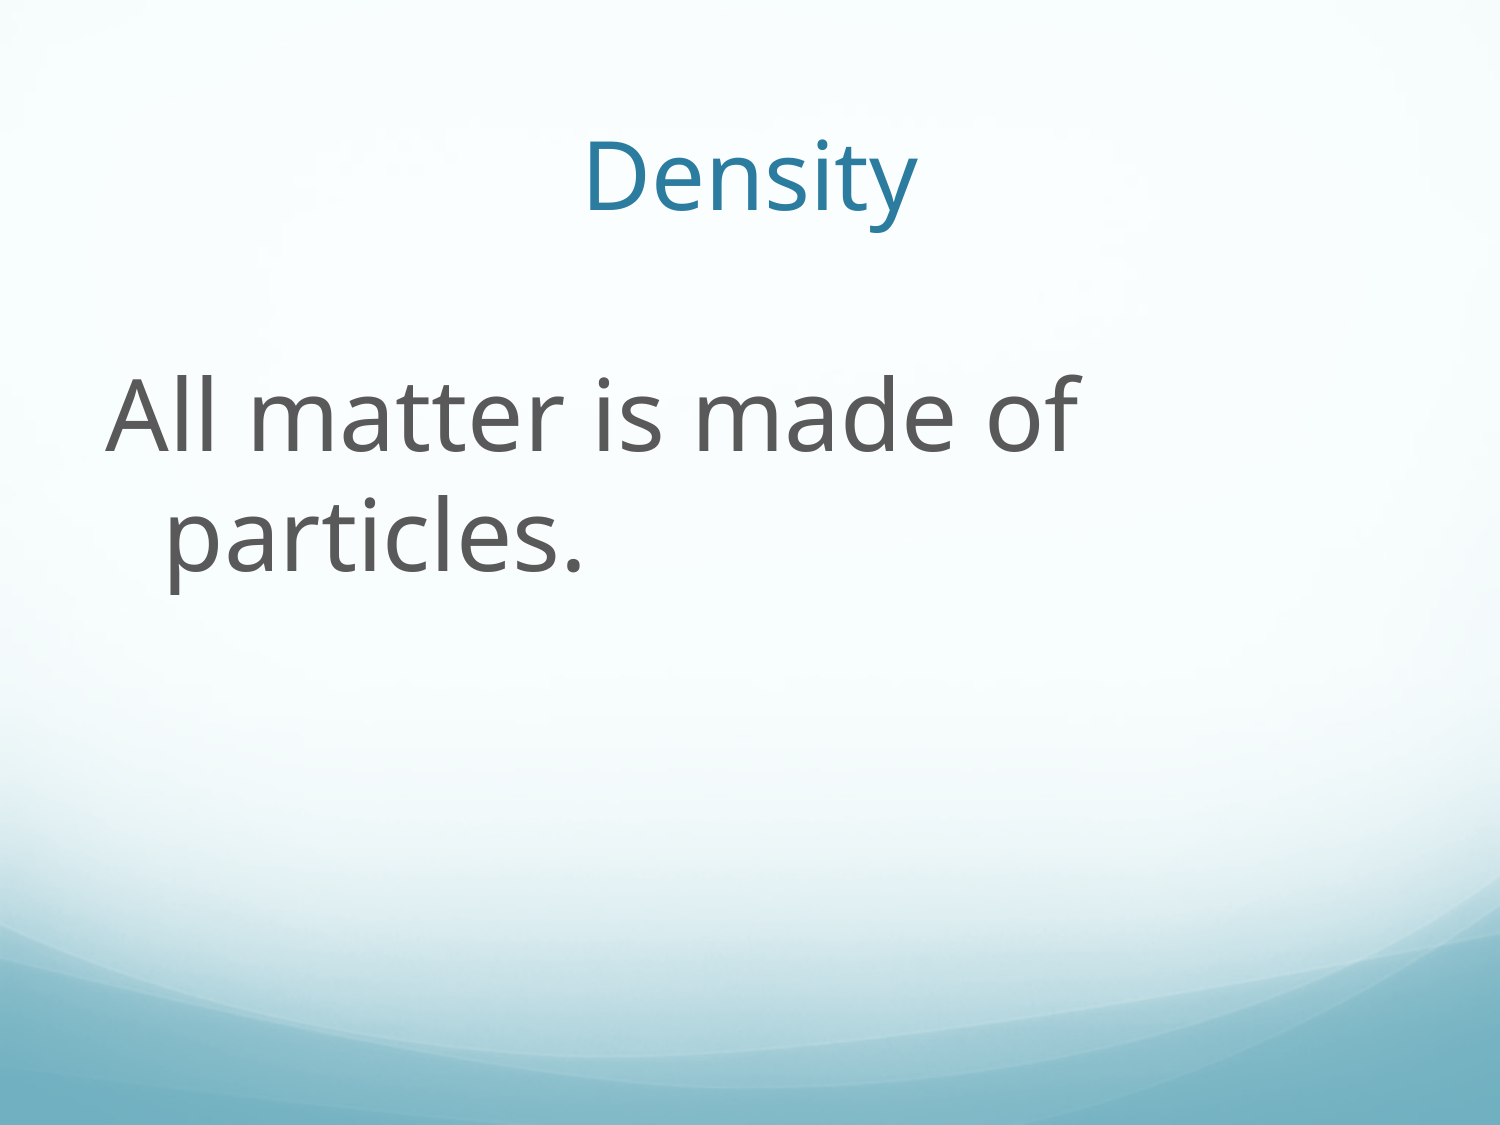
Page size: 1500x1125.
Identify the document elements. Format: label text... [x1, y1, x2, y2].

title Density [90, 17, 1410, 237]
list All matter is made of particles. [90, 262, 1410, 975]
